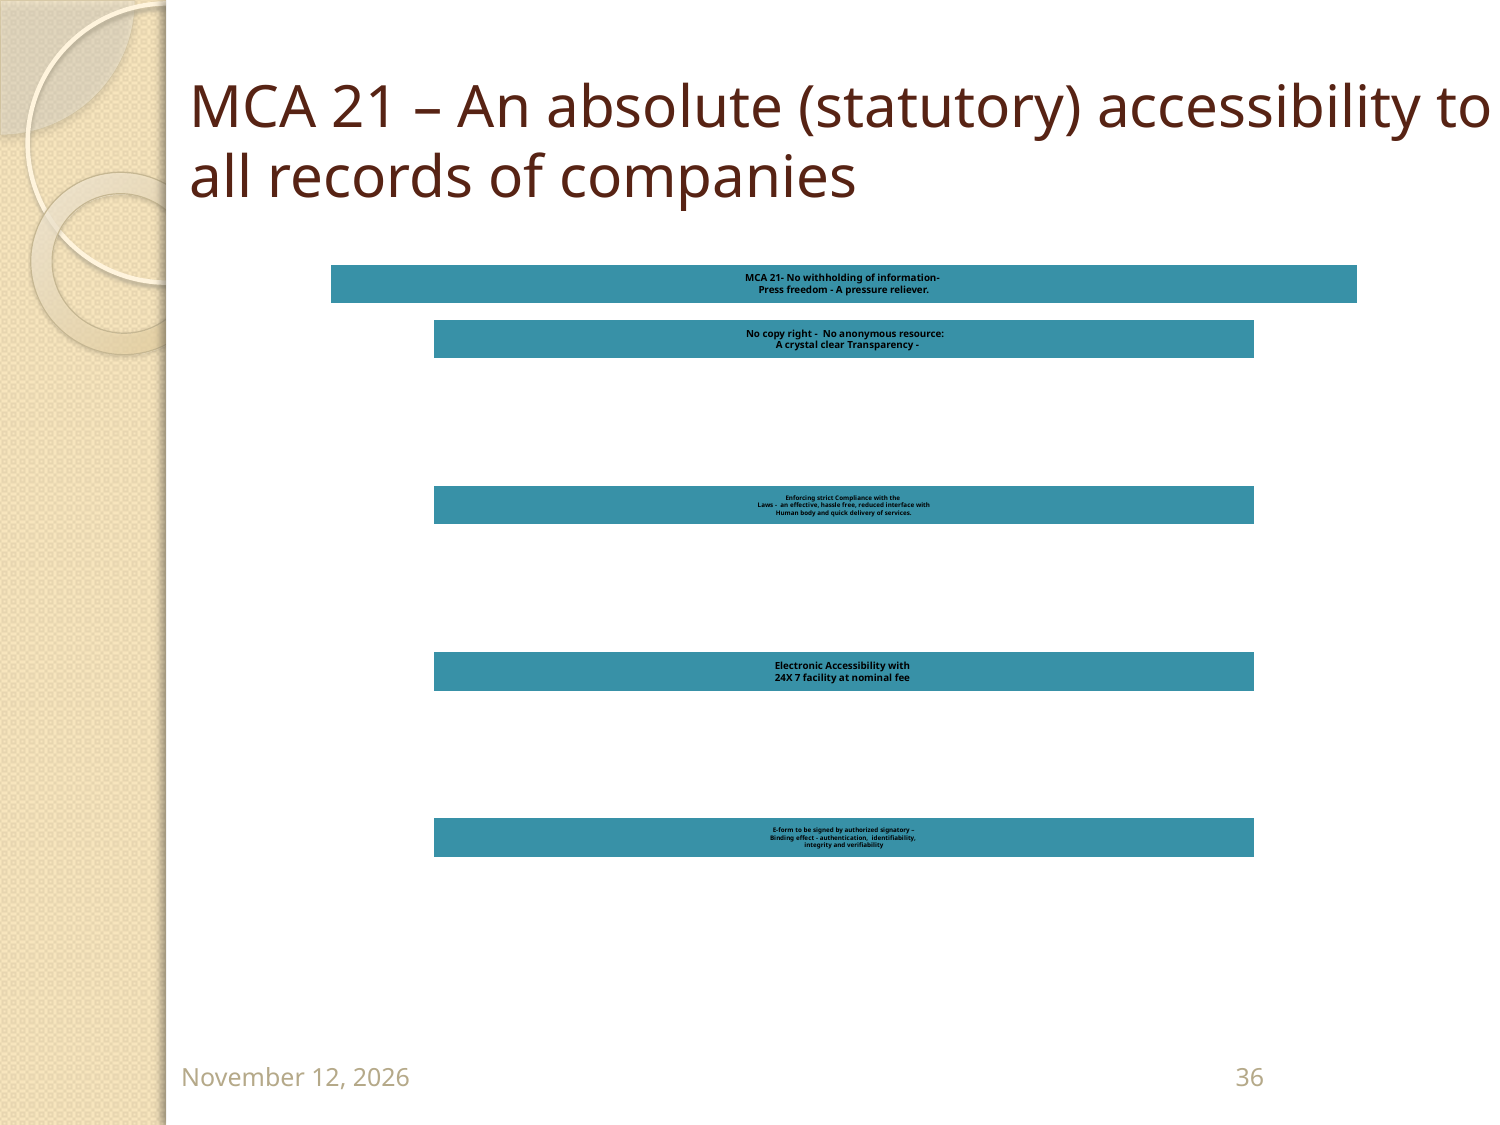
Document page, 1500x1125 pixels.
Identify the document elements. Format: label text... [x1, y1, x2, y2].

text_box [199, 262, 1488, 1026]
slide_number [75, 1042, 425, 1103]
title MCA 21 – An absolute (statutory) accessibility to all records of companies [174, 45, 1500, 233]
slide_number 36 [1074, 1042, 1425, 1103]
